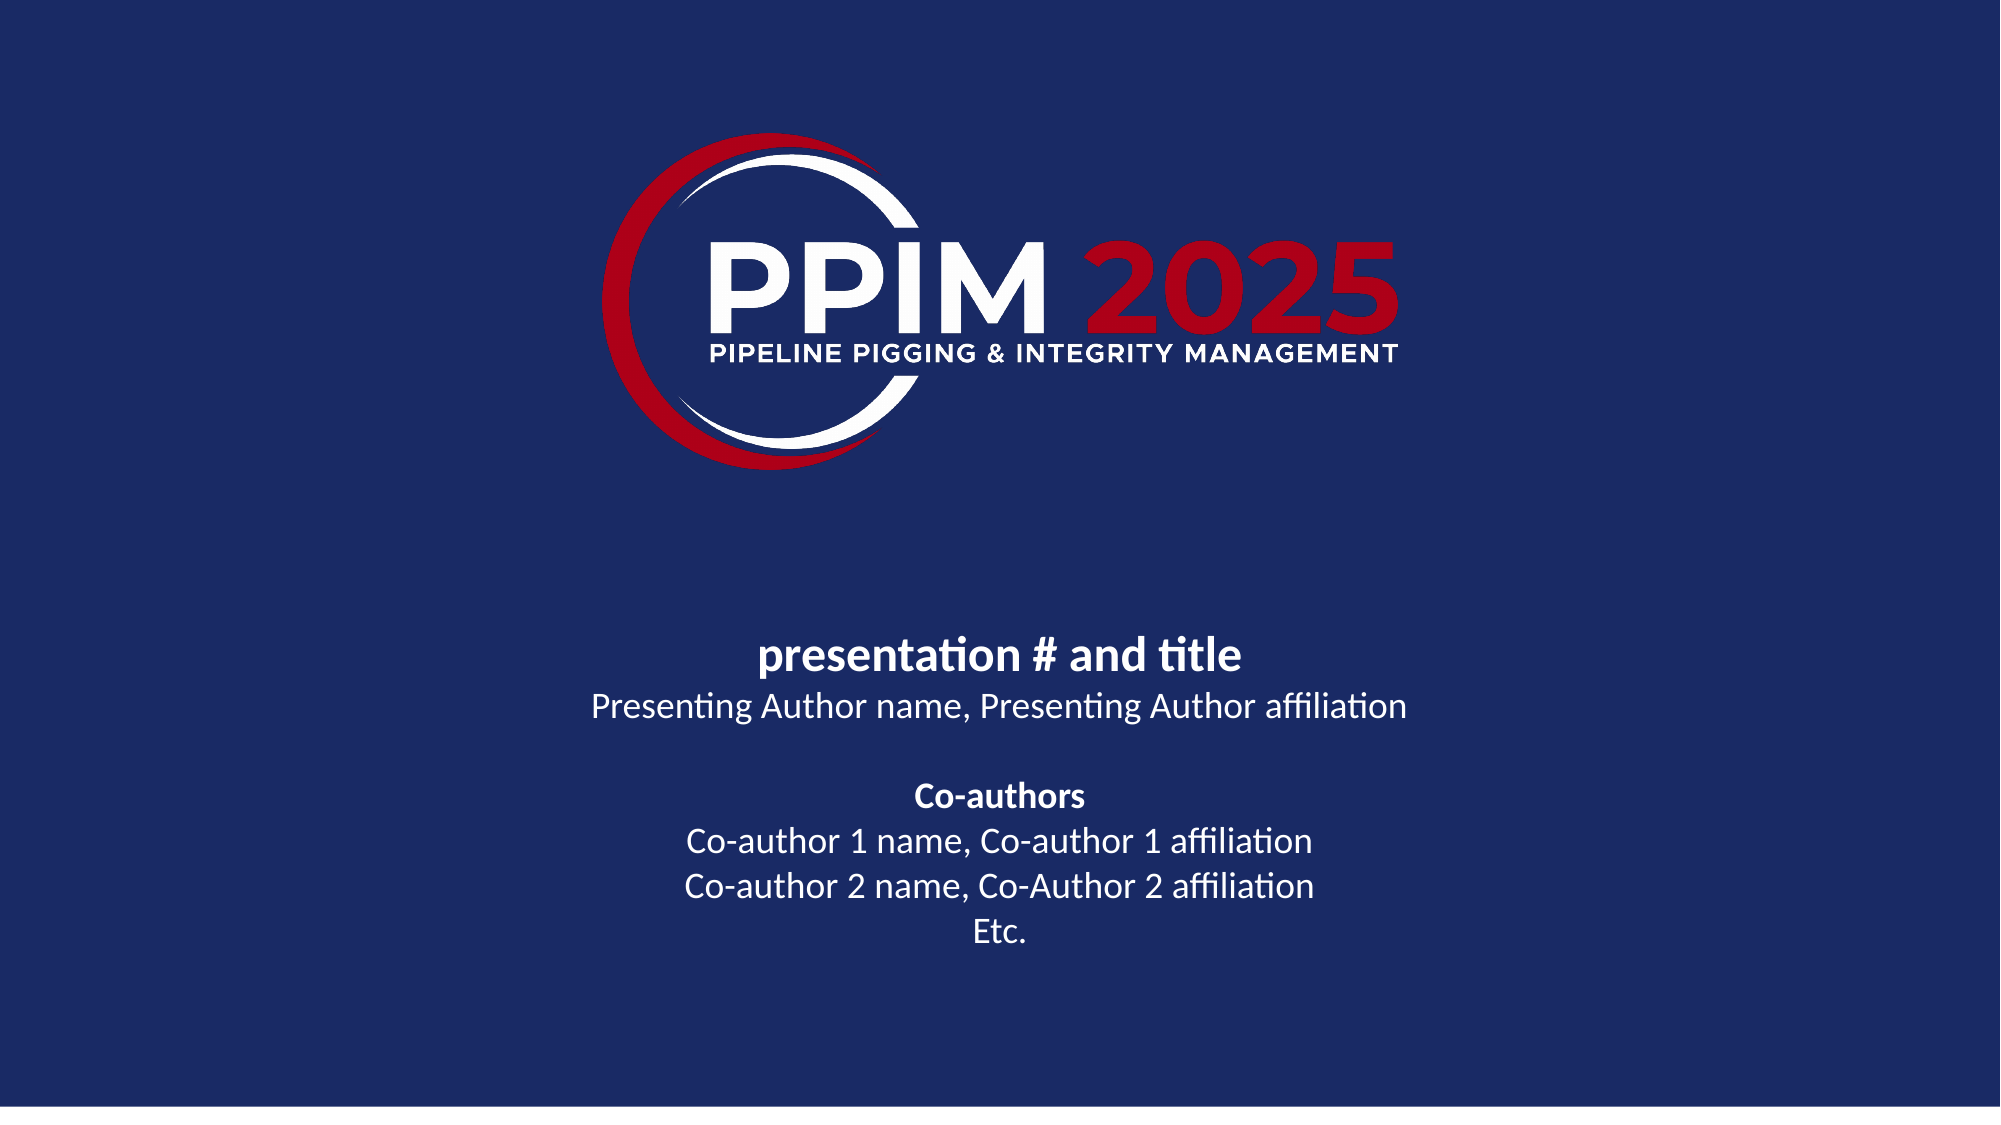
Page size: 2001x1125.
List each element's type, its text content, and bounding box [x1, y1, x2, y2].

text_box [0, 0, 2000, 1107]
picture [601, 132, 1399, 470]
text_box presentation # and title Presenting Author name, Presenting Author affiliation Co-authors Co-author 1 name, Co-author 1 affiliation Co-author 2 name, Co-Author 2 affiliation Etc. [309, 613, 1691, 959]
